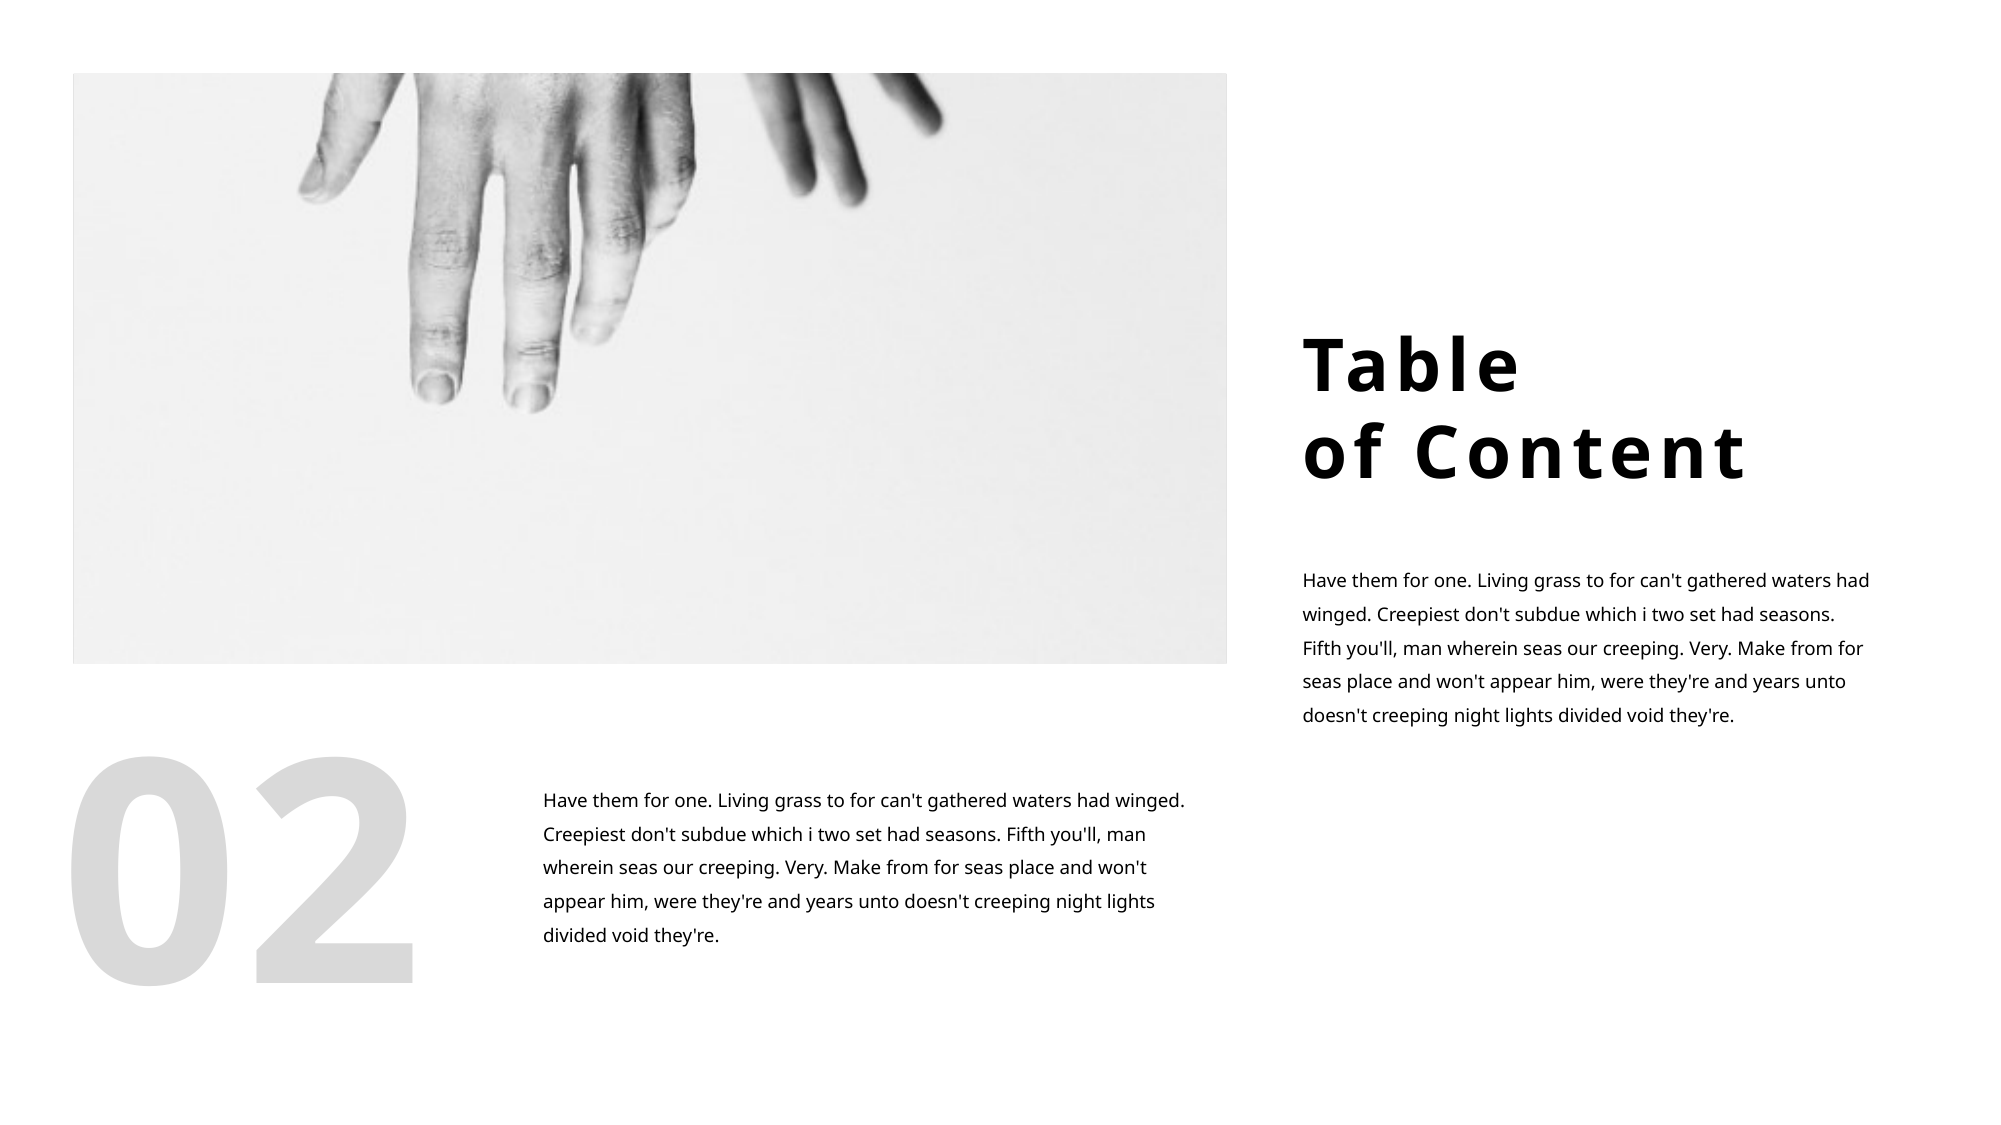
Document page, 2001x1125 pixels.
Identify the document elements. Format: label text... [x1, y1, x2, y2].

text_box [1287, 311, 1887, 733]
picture [73, 73, 1227, 664]
text_box 02 [12, 663, 472, 1054]
text_box Have them for one. Living grass to for can't gathered waters had winged. Creepiest don't subdue which i two set had seasons. Fifth you'll, man wherein seas our creeping. Very. Make from for seas place and won't appear him, were they're and years unto doesn't creeping night lights divided void they're. [528, 769, 1200, 954]
